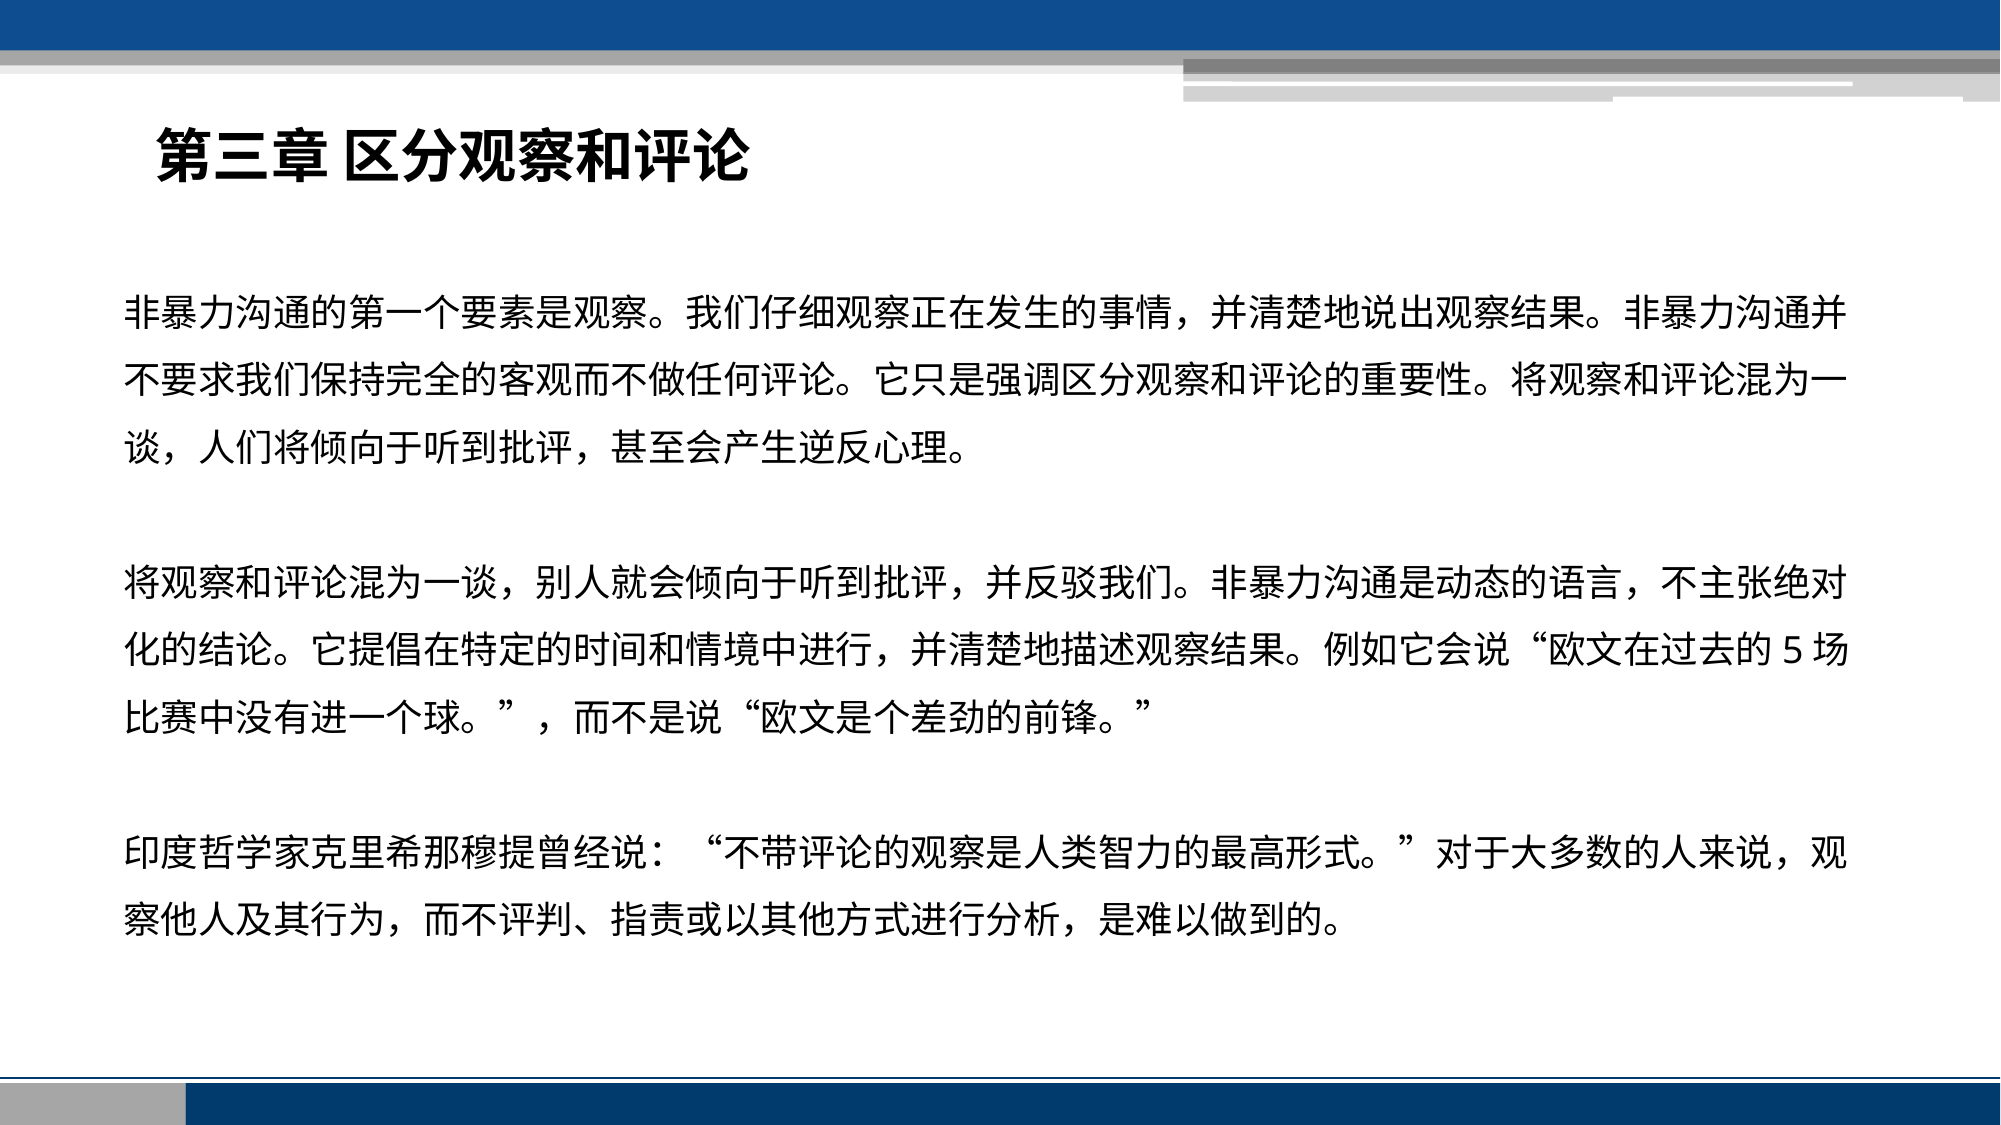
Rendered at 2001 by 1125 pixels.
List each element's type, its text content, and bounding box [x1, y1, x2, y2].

text_box 第三章 区分观察和评论 [139, 112, 766, 197]
text_box 非暴力沟通的第一个要素是观察。我们仔细观察正在发生的事情，并清楚地说出观察结果。非暴力沟通并不要求我们保持完全的客观而不做任何评论。它只是强调区分观察和评论的重要性。将观察和评论混为一谈，人们将倾向于听到批评，甚至会产生逆反心理。 将观察和评论混为一谈，别人就会倾向于听到批评，并反驳我们。非暴力沟通是动态的语言，不主张绝对化的结论。它提倡在特定的时间和情境中进行，并清楚地描述观察结果。例如它会说“欧文在过去的5场比赛中没有进一个球。”，而不是说“欧文是个差劲的前锋。” 印度哲学家克里希那穆提曾经说：“不带评论的观察是人类智力的最高形式。”对于大多数的人来说，观察他人及其行为，而不评判、指责或以其他方式进行分析，是难以做到的。 [108, 258, 1890, 949]
